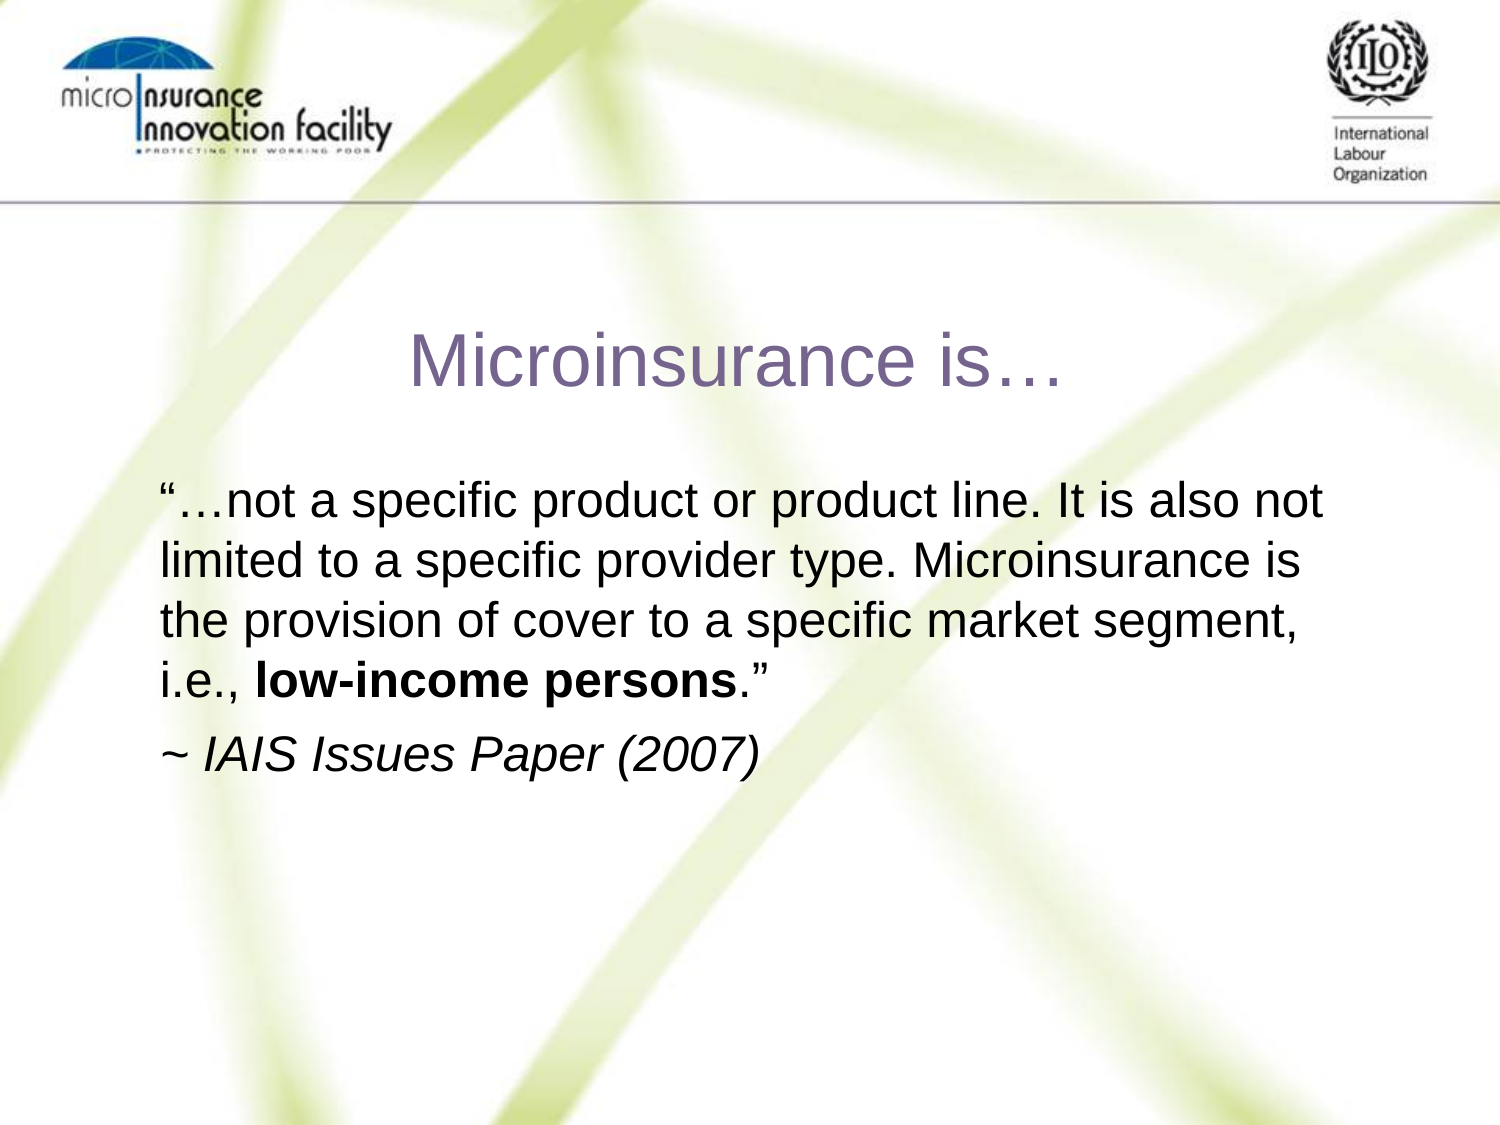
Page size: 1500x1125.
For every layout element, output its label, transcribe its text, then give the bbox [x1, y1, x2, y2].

list “…not a specific product or product line. It is also not limited to a specific provider type. Microinsurance is the provision of cover to a specific market segment, i.e., low-income persons.” ~ IAIS Issues Paper (2007) [88, 396, 1388, 929]
picture [0, 0, 1500, 1125]
title Microinsurance is… [76, 290, 1400, 422]
